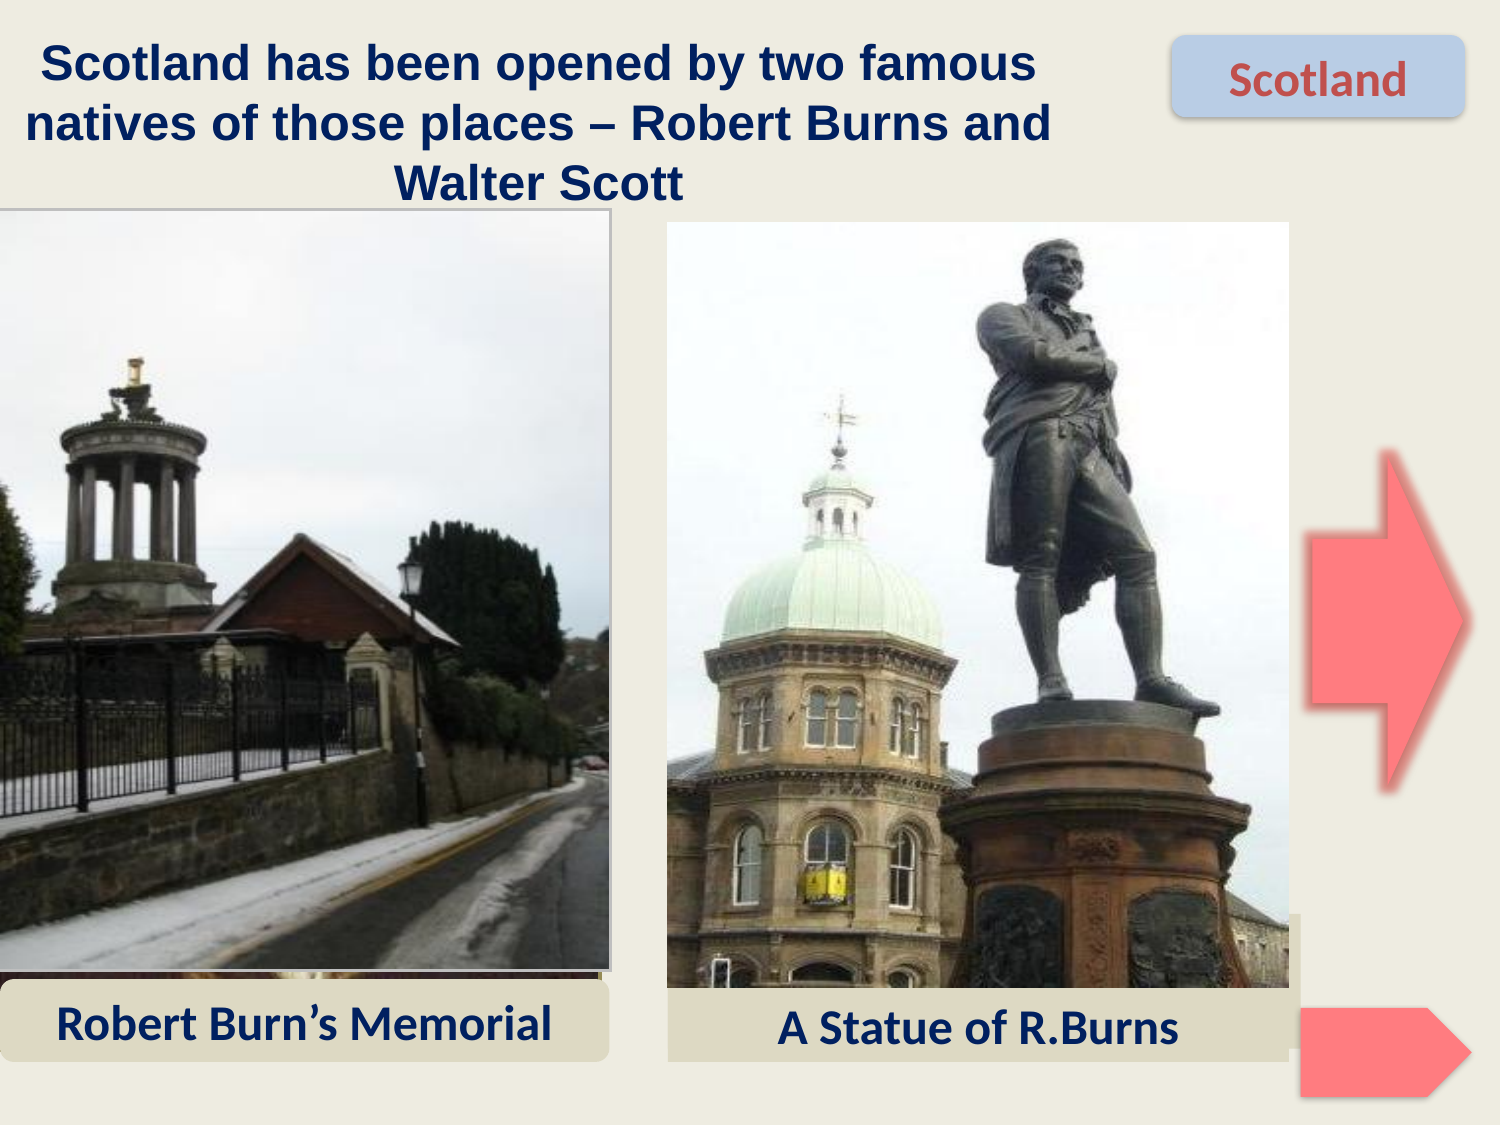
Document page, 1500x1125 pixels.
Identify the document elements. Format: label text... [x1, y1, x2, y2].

text_box Scotland has been opened by two famous natives of those places – Robert Burns and Walter Scott [0, 23, 1078, 209]
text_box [1293, 245, 1302, 1051]
text_box [1312, 456, 1464, 786]
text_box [0, 210, 1290, 1064]
text_box [1300, 1007, 1472, 1097]
text_box Scotland [1171, 35, 1465, 118]
